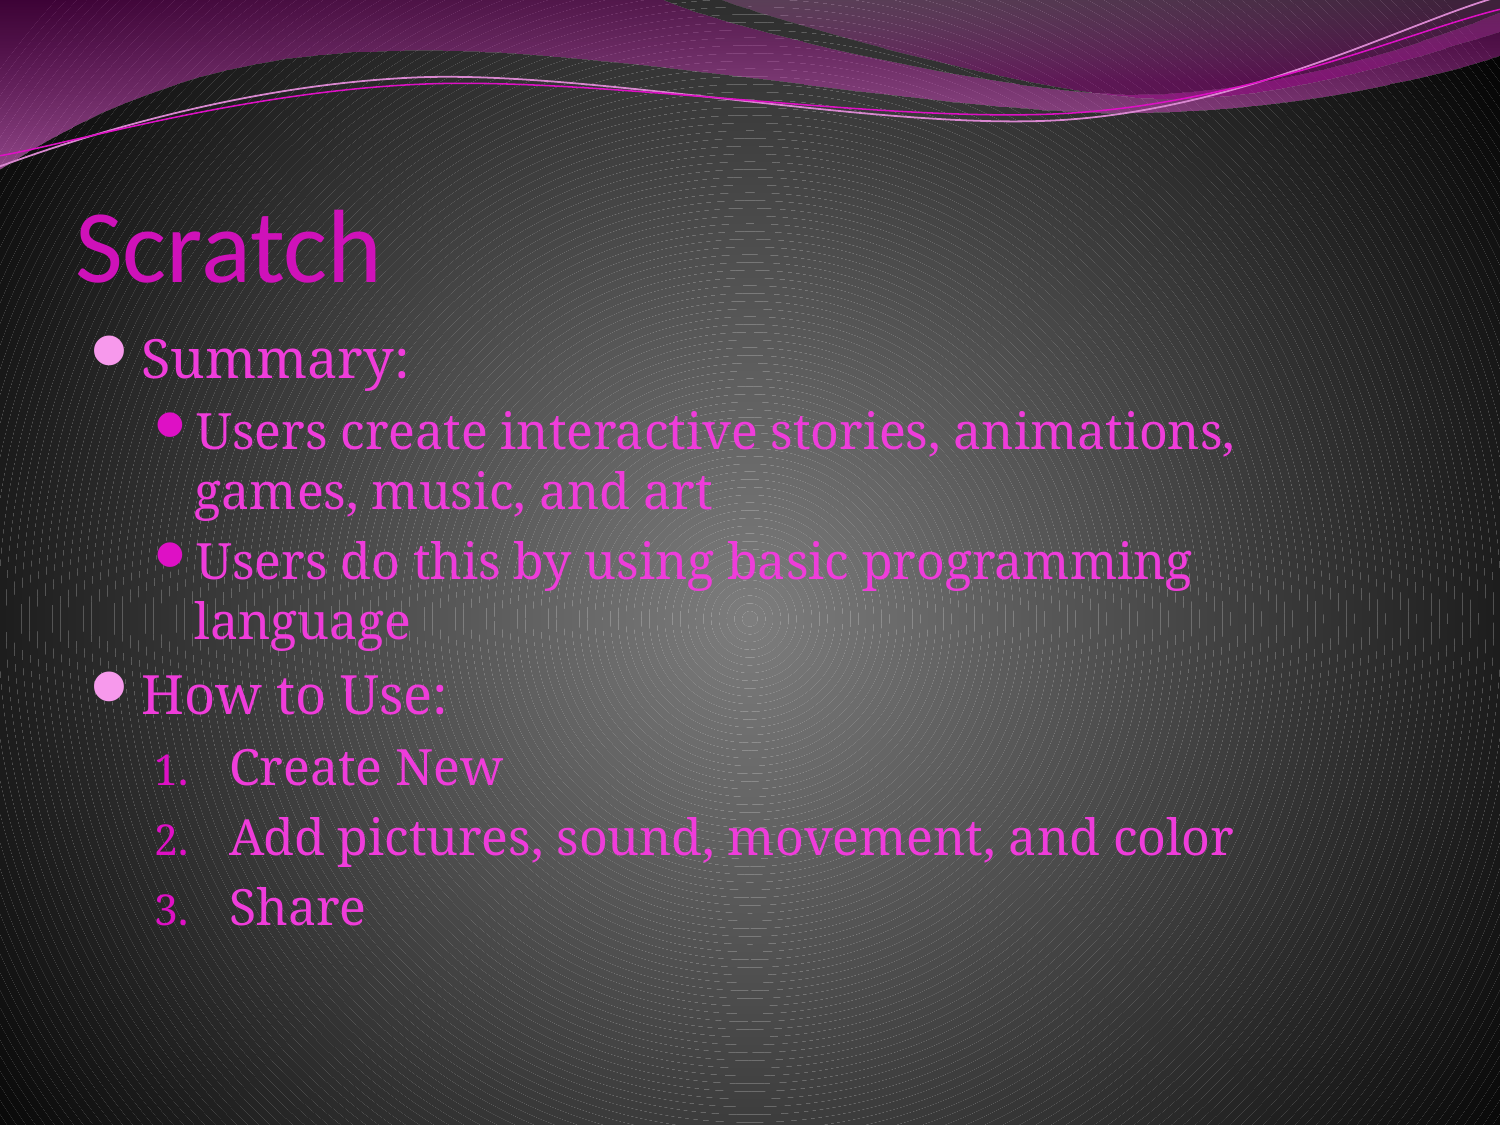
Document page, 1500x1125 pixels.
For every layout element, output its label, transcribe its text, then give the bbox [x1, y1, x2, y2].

list Summary: Users create interactive stories, animations, games, music, and art Users do this by using basic programming language How to Use: Create New Add pictures, sound, movement, and color Share [75, 317, 1425, 1038]
title Scratch [75, 115, 1425, 303]
